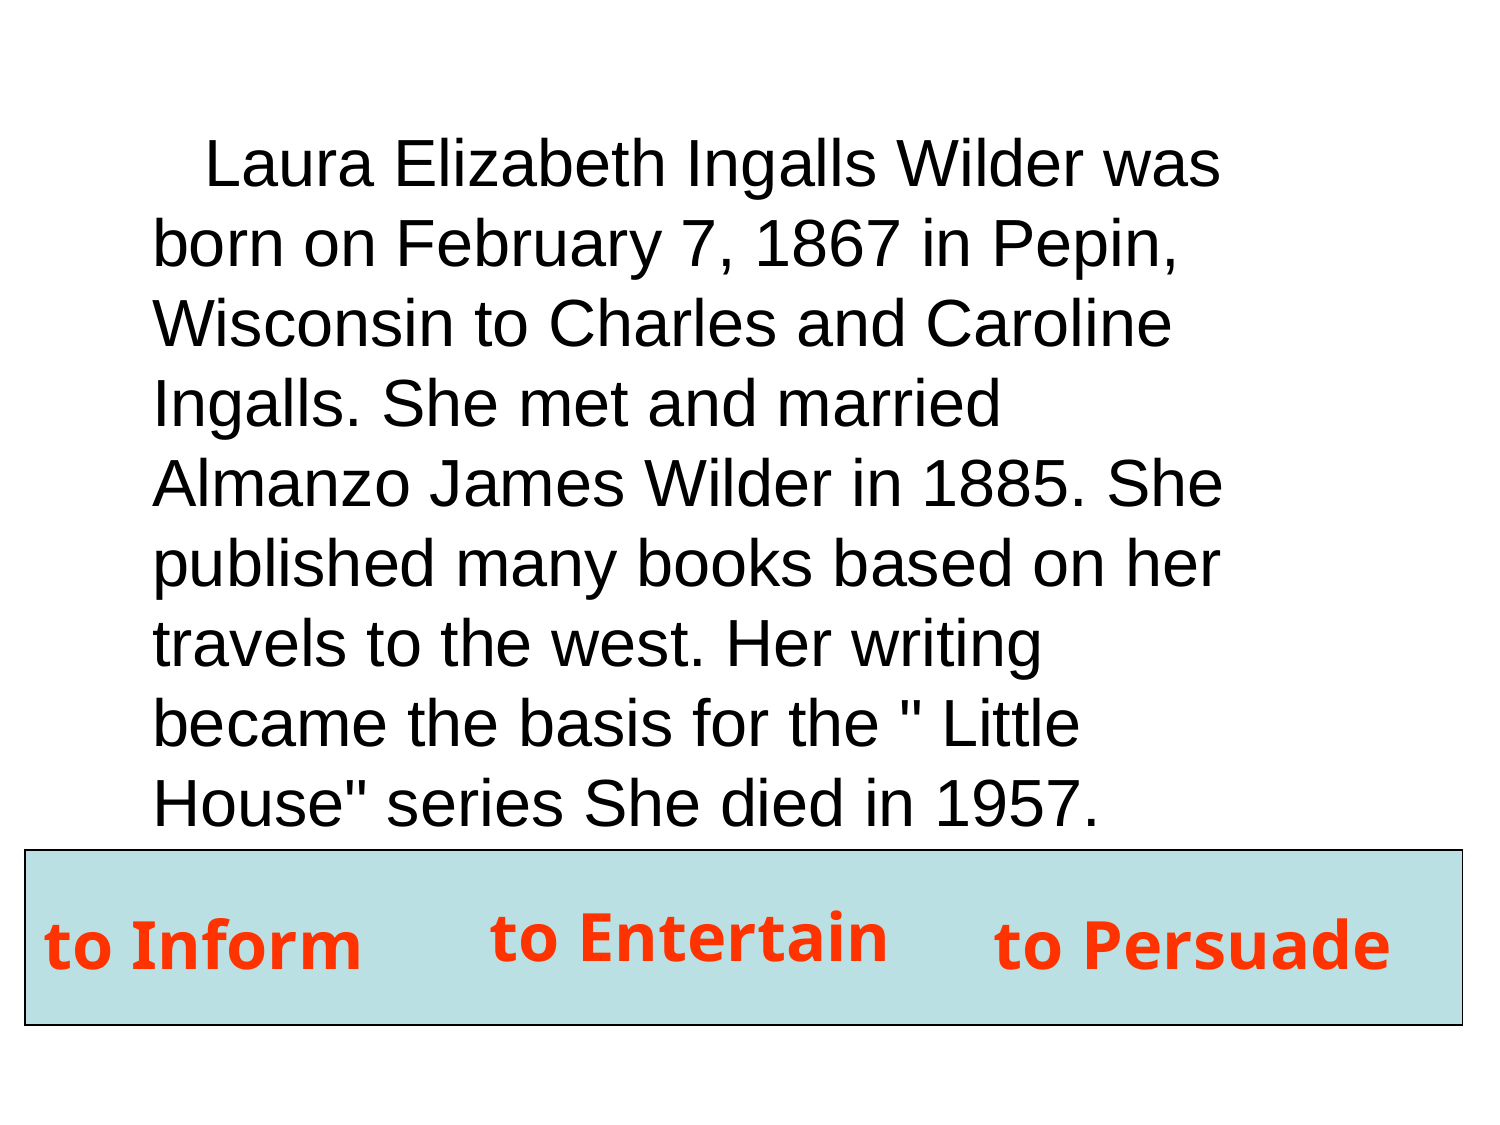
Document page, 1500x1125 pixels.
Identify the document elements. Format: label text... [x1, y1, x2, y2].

text_box to Entertain [474, 887, 949, 983]
text_box [24, 849, 1463, 1025]
text_box to Persuade [949, 849, 1413, 1000]
text_box Laura Elizabeth Ingalls Wilder was born on February 7, 1867 in Pepin, Wisconsin to Charles and Caroline Ingalls. She met and married Almanzo James Wilder in 1885. She published many books based on her travels to the west. Her writing became the basis for the " Little House" series She died in 1957. [137, 112, 1263, 847]
text_box to Inform [0, 849, 463, 1000]
